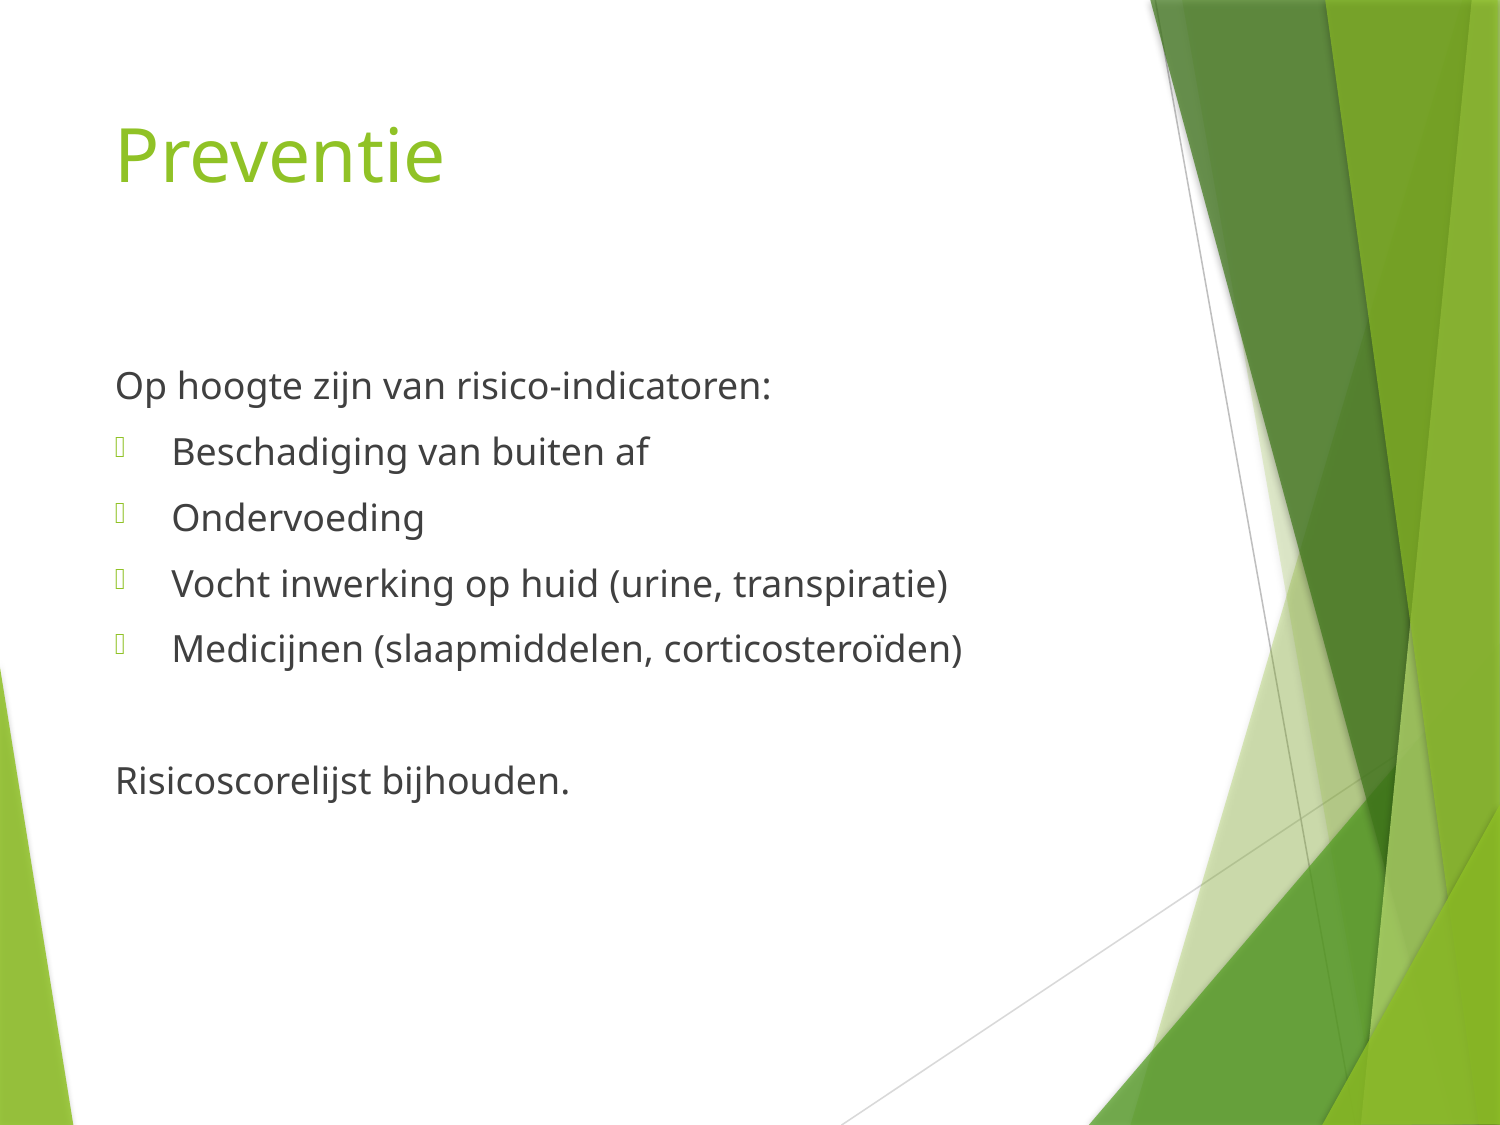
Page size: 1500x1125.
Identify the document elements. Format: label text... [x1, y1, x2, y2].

list Op hoogte zijn van risico-indicatoren: Beschadiging van buiten af Ondervoeding Vocht inwerking op huid (urine, transpiratie) Medicijnen (slaapmiddelen, corticosteroïden) Risicoscorelijst bijhouden. [99, 354, 1142, 992]
title Preventie [99, 99, 1142, 317]
